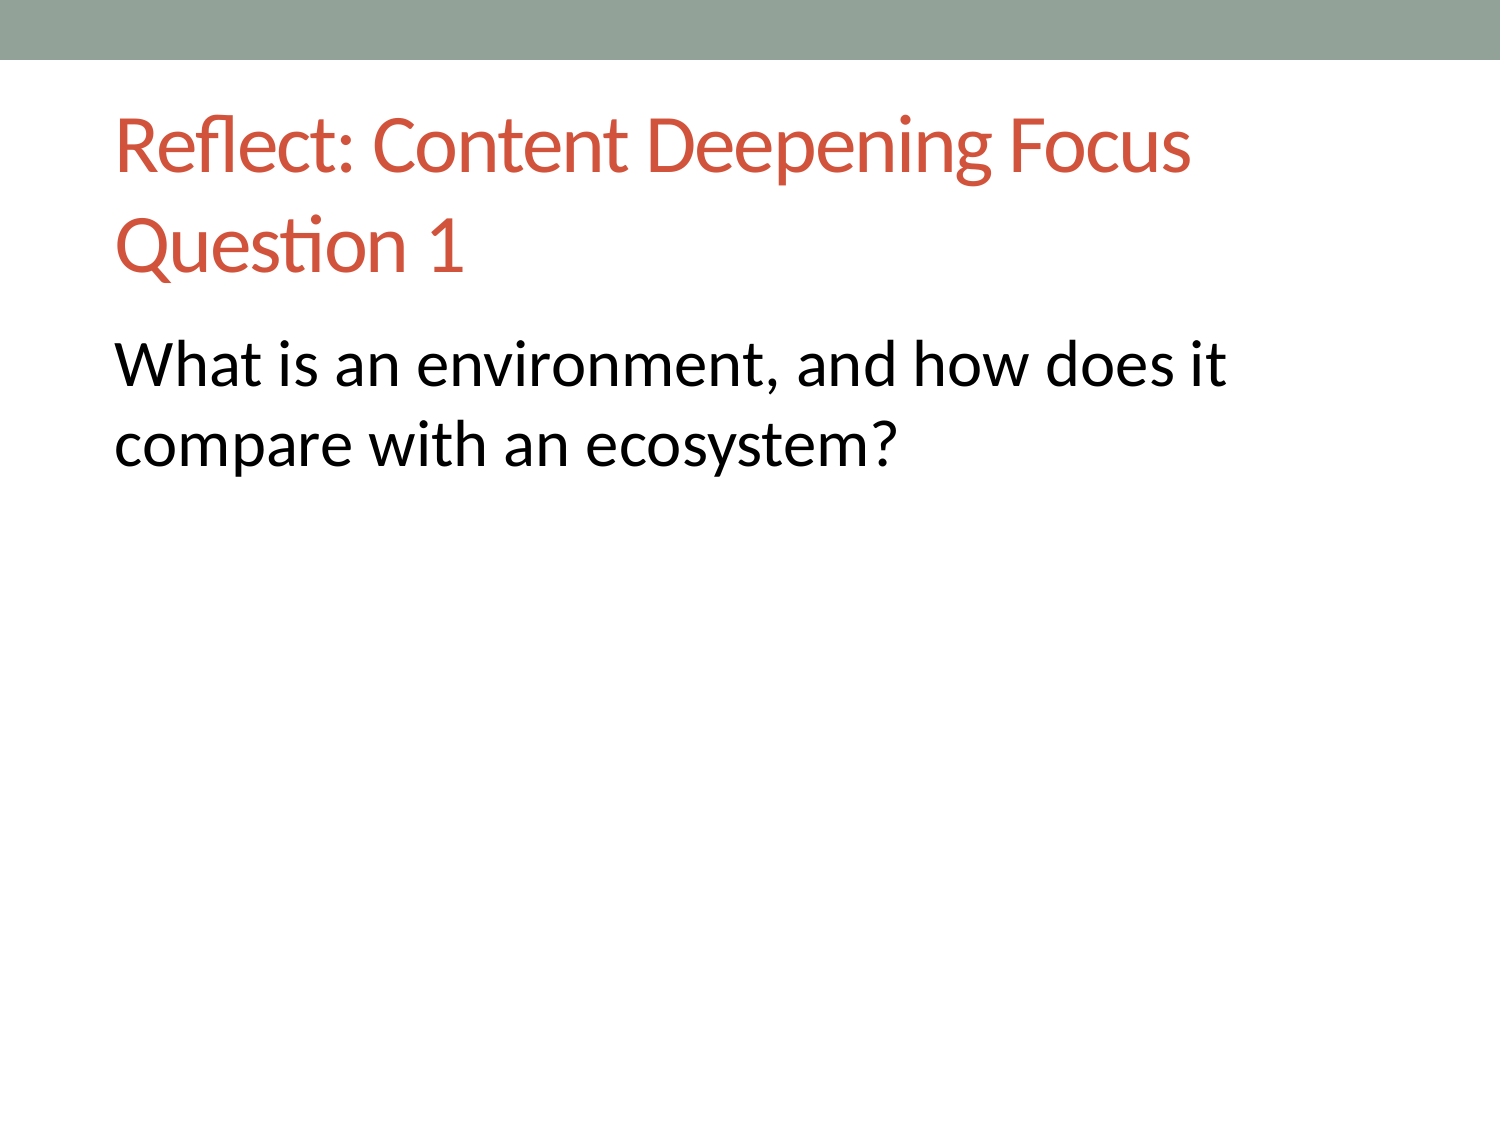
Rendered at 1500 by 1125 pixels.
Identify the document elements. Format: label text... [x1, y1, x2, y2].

list What is an environment, and how does it compare with an ecosystem? [99, 312, 1425, 1000]
title Reflect: Content Deepening Focus Question 1 [99, 112, 1425, 275]
